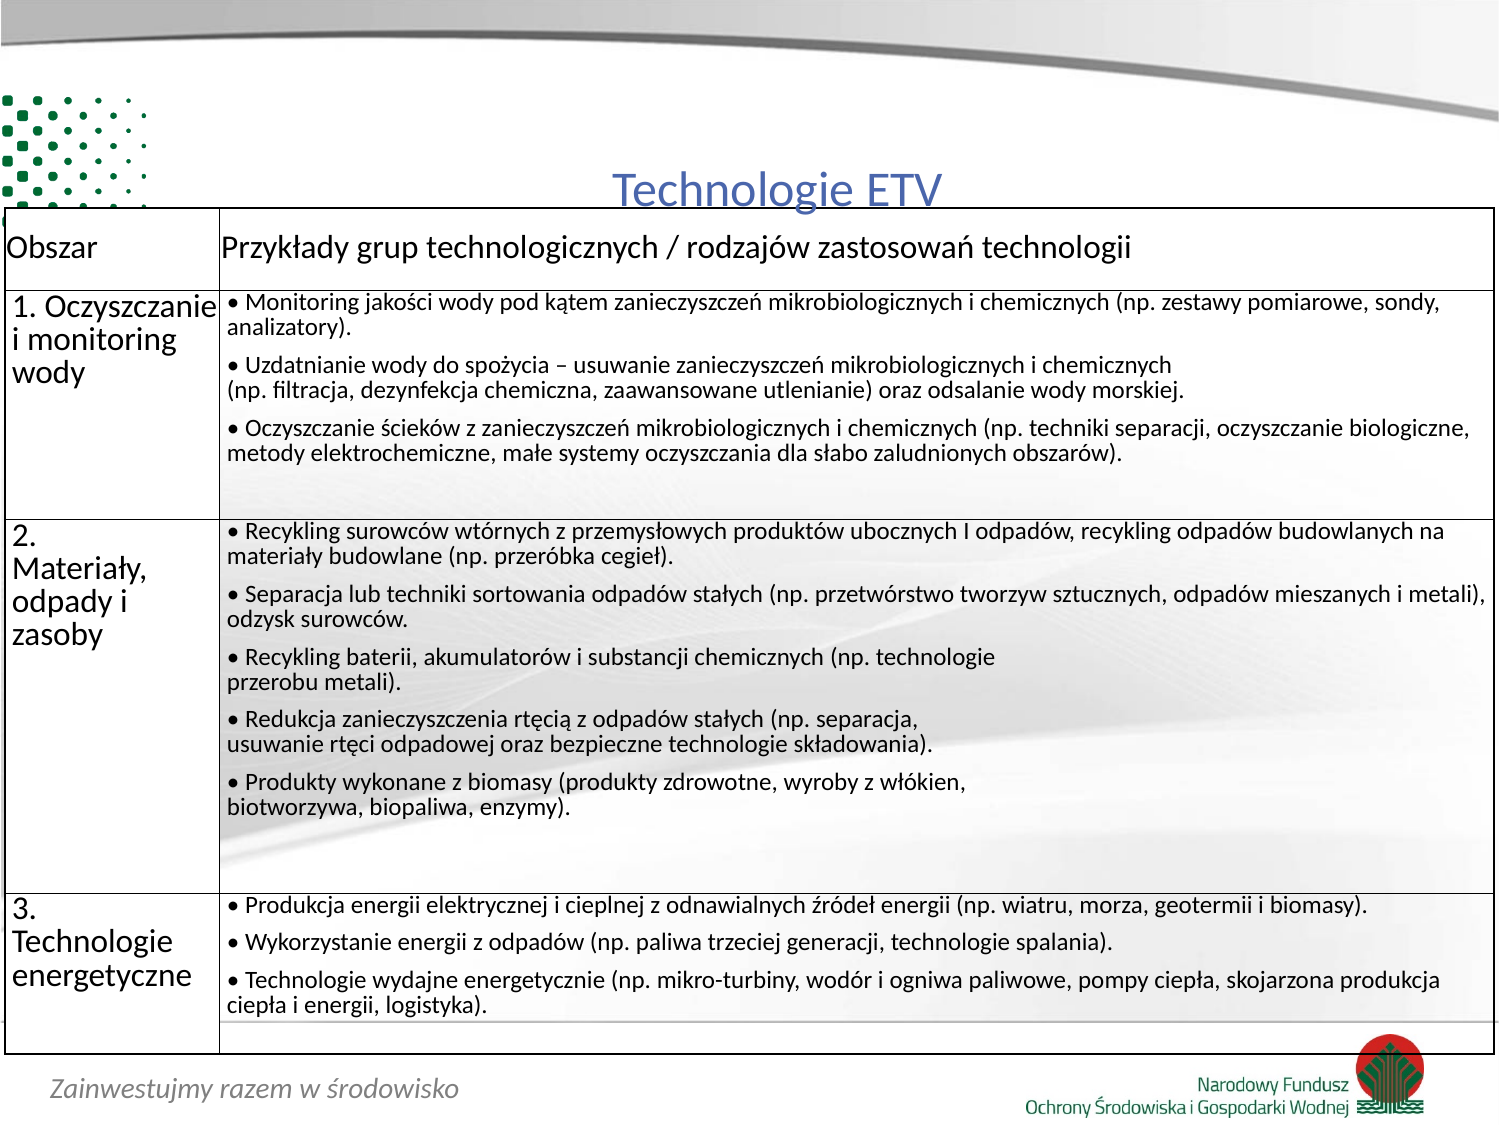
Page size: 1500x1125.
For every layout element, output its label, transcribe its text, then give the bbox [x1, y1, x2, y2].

table_header Obszar [6, 209, 219, 290]
picture [0, 0, 1499, 1023]
table_cell 1. Oczyszczanie i monitoring wody [6, 291, 219, 519]
table_cell 2. Materiały, odpady i zasoby [6, 520, 219, 893]
table_header Przykłady grup technologicznych / rodzajów zastosowań technologii [220, 209, 1493, 290]
picture [1026, 1055, 1424, 1118]
table_cell • Recykling surowców wtórnych z przemysłowych produktów ubocznych I odpadów, recykling odpadów budowlanych na materiały budowlane (np. przeróbka cegieł). • Separacja lub techniki sortowania odpadów stałych (np. przetwórstwo tworzyw sztucznych, odpadów mieszanych i metali), odzysk surowców. • Recykling baterii, akumulatorów i substancji chemicznych (np. technologie przerobu metali). • Redukcja zanieczyszczenia rtęcią z odpadów stałych (np. separacja, usuwanie rtęci odpadowej oraz bezpieczne technologie składowania). • Produkty wykonane z biomasy (produkty zdrowotne, wyroby z włókien, biotworzywa, biopaliwa, enzymy). [220, 520, 1493, 893]
text_box Technologie ETV [107, 127, 1449, 234]
table_cell • Monitoring jakości wody pod kątem zanieczyszczeń mikrobiologicznych i chemicznych (np. zestawy pomiarowe, sondy, analizatory). • Uzdatnianie wody do spożycia – usuwanie zanieczyszczeń mikrobiologicznych i chemicznych (np. filtracja, dezynfekcja chemiczna, zaawansowane utlenianie) oraz odsalanie wody morskiej. • Oczyszczanie ścieków z zanieczyszczeń mikrobiologicznych i chemicznych (np. techniki separacji, oczyszczanie biologiczne, metody elektrochemiczne, małe systemy oczyszczania dla słabo zaludnionych obszarów). [220, 291, 1493, 519]
table_cell • Produkcja energii elektrycznej i cieplnej z odnawialnych źródeł energii (np. wiatru, morza, geotermii i biomasy). • Wykorzystanie energii z odpadów (np. paliwa trzeciej generacji, technologie spalania). • Technologie wydajne energetycznie (np. mikro-turbiny, wodór i ogniwa paliwowe, pompy ciepła, skojarzona produkcja ciepła i energii, logistyka). [220, 894, 1493, 1053]
table_cell 3. Technologie energetyczne [6, 894, 219, 1053]
